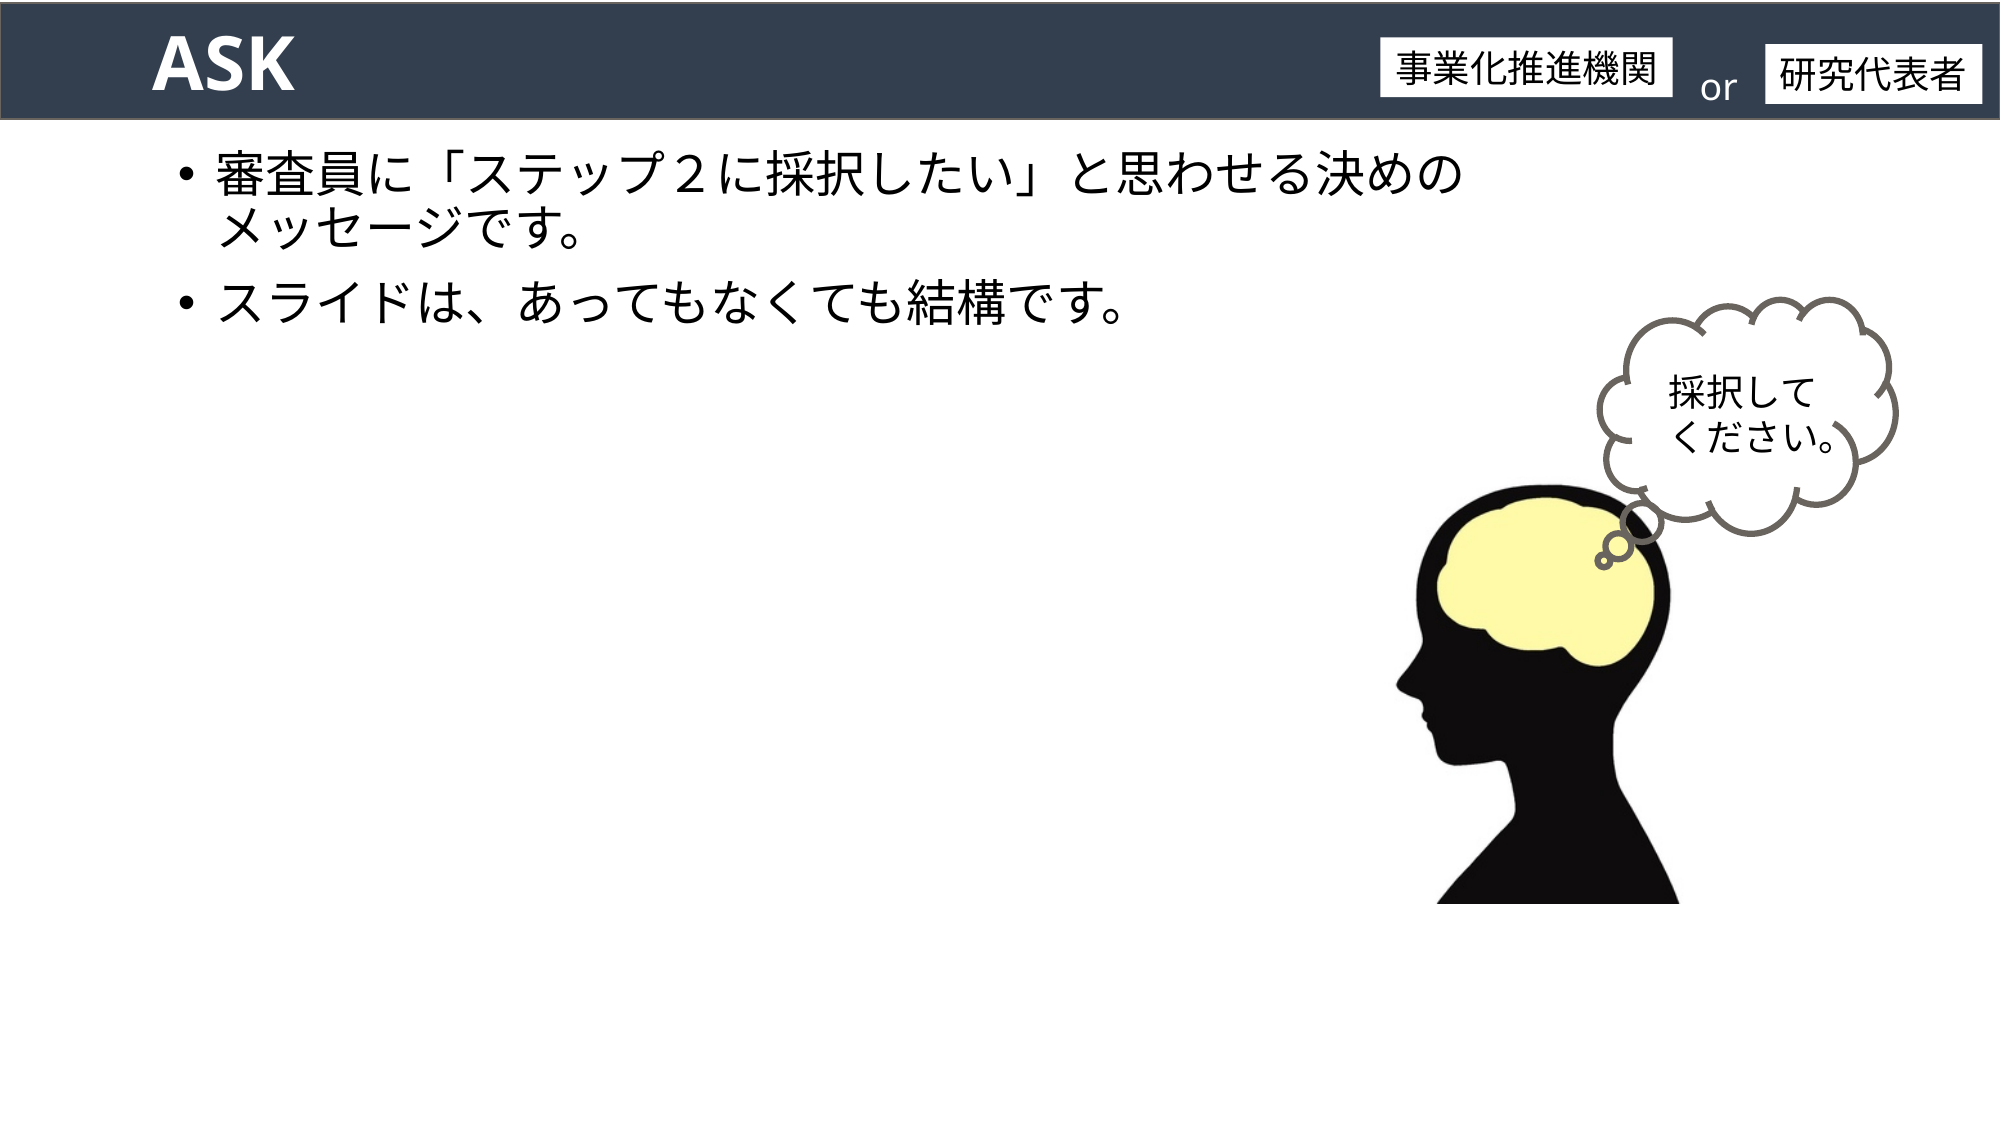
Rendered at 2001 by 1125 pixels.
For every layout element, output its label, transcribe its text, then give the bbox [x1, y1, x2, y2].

title ASK [137, 13, 1863, 119]
list 審査員に「ステップ２に採択したい」と思わせる決めのメッセージです。 スライドは、あってもなくても結構です。 [162, 142, 1573, 293]
picture [1230, 466, 1813, 904]
text_box 事業化推進機関 [1380, 37, 1673, 98]
text_box or [1684, 55, 1753, 116]
text_box [1598, 298, 1897, 506]
text_box 研究代表者 [1765, 44, 1983, 104]
text_box [0, 2, 2000, 120]
